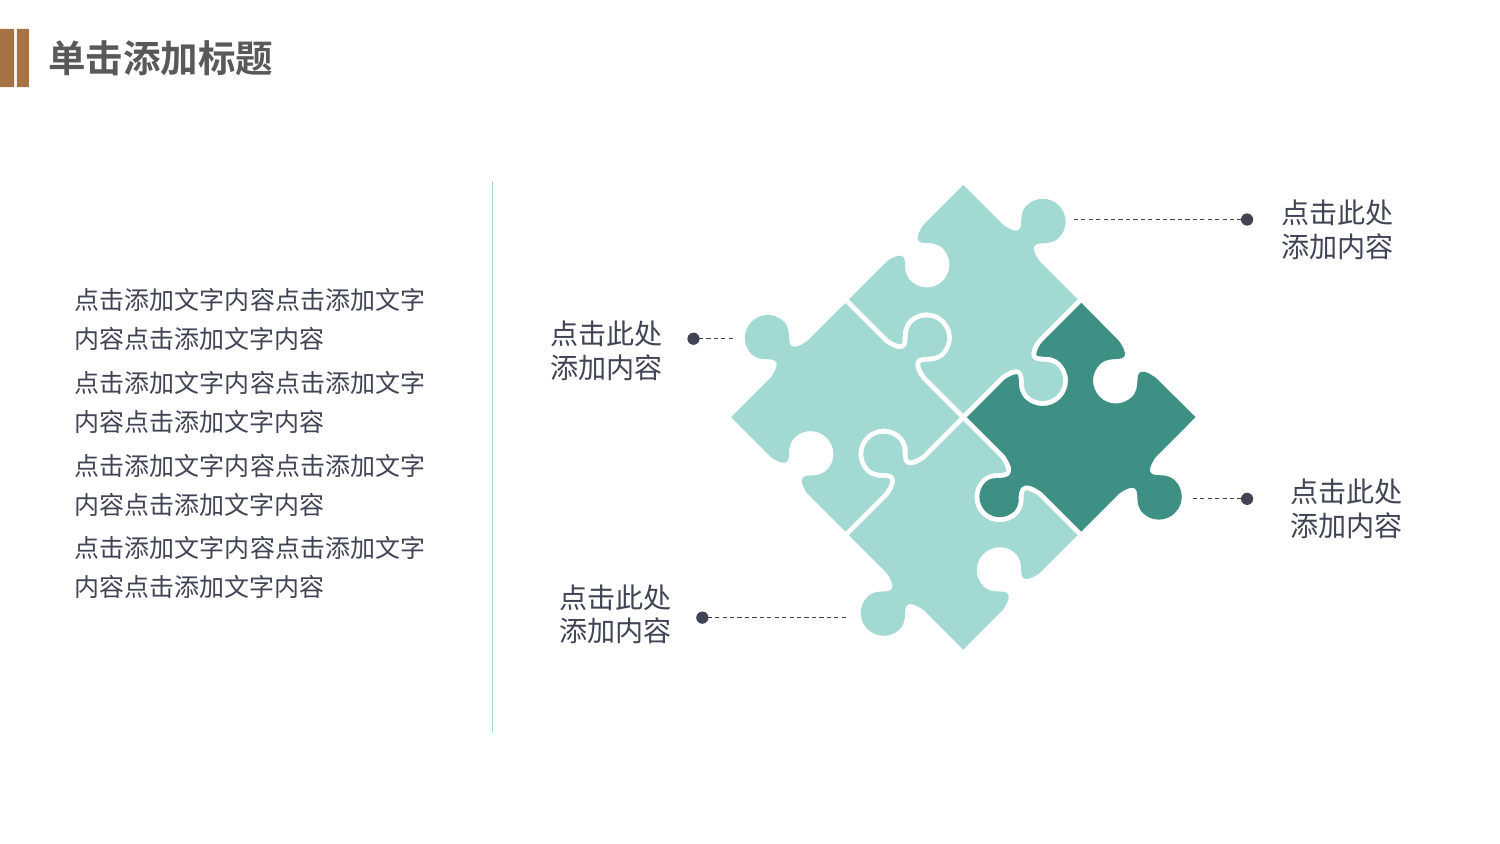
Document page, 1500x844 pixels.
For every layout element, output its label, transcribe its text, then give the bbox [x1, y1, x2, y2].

text_box 点击添加文字内容点击添加文字内容点击添加文字内容 点击添加文字内容点击添加文字内容点击添加文字内容 点击添加文字内容点击添加文字内容点击添加文字内容 点击添加文字内容点击添加文字内容点击添加文字内容 [59, 268, 441, 688]
text_box 点击此处 添加内容 [535, 308, 678, 392]
text_box 单击添加标题 [33, 28, 405, 88]
text_box [847, 419, 1080, 652]
text_box 点击此处 添加内容 [1267, 188, 1409, 271]
text_box [965, 301, 1198, 534]
text_box [0, 28, 15, 88]
text_box 点击此处 添加内容 [1275, 467, 1418, 550]
text_box [729, 301, 962, 534]
text_box [847, 183, 1080, 416]
text_box 点击此处 添加内容 [544, 572, 687, 655]
text_box [16, 28, 30, 88]
